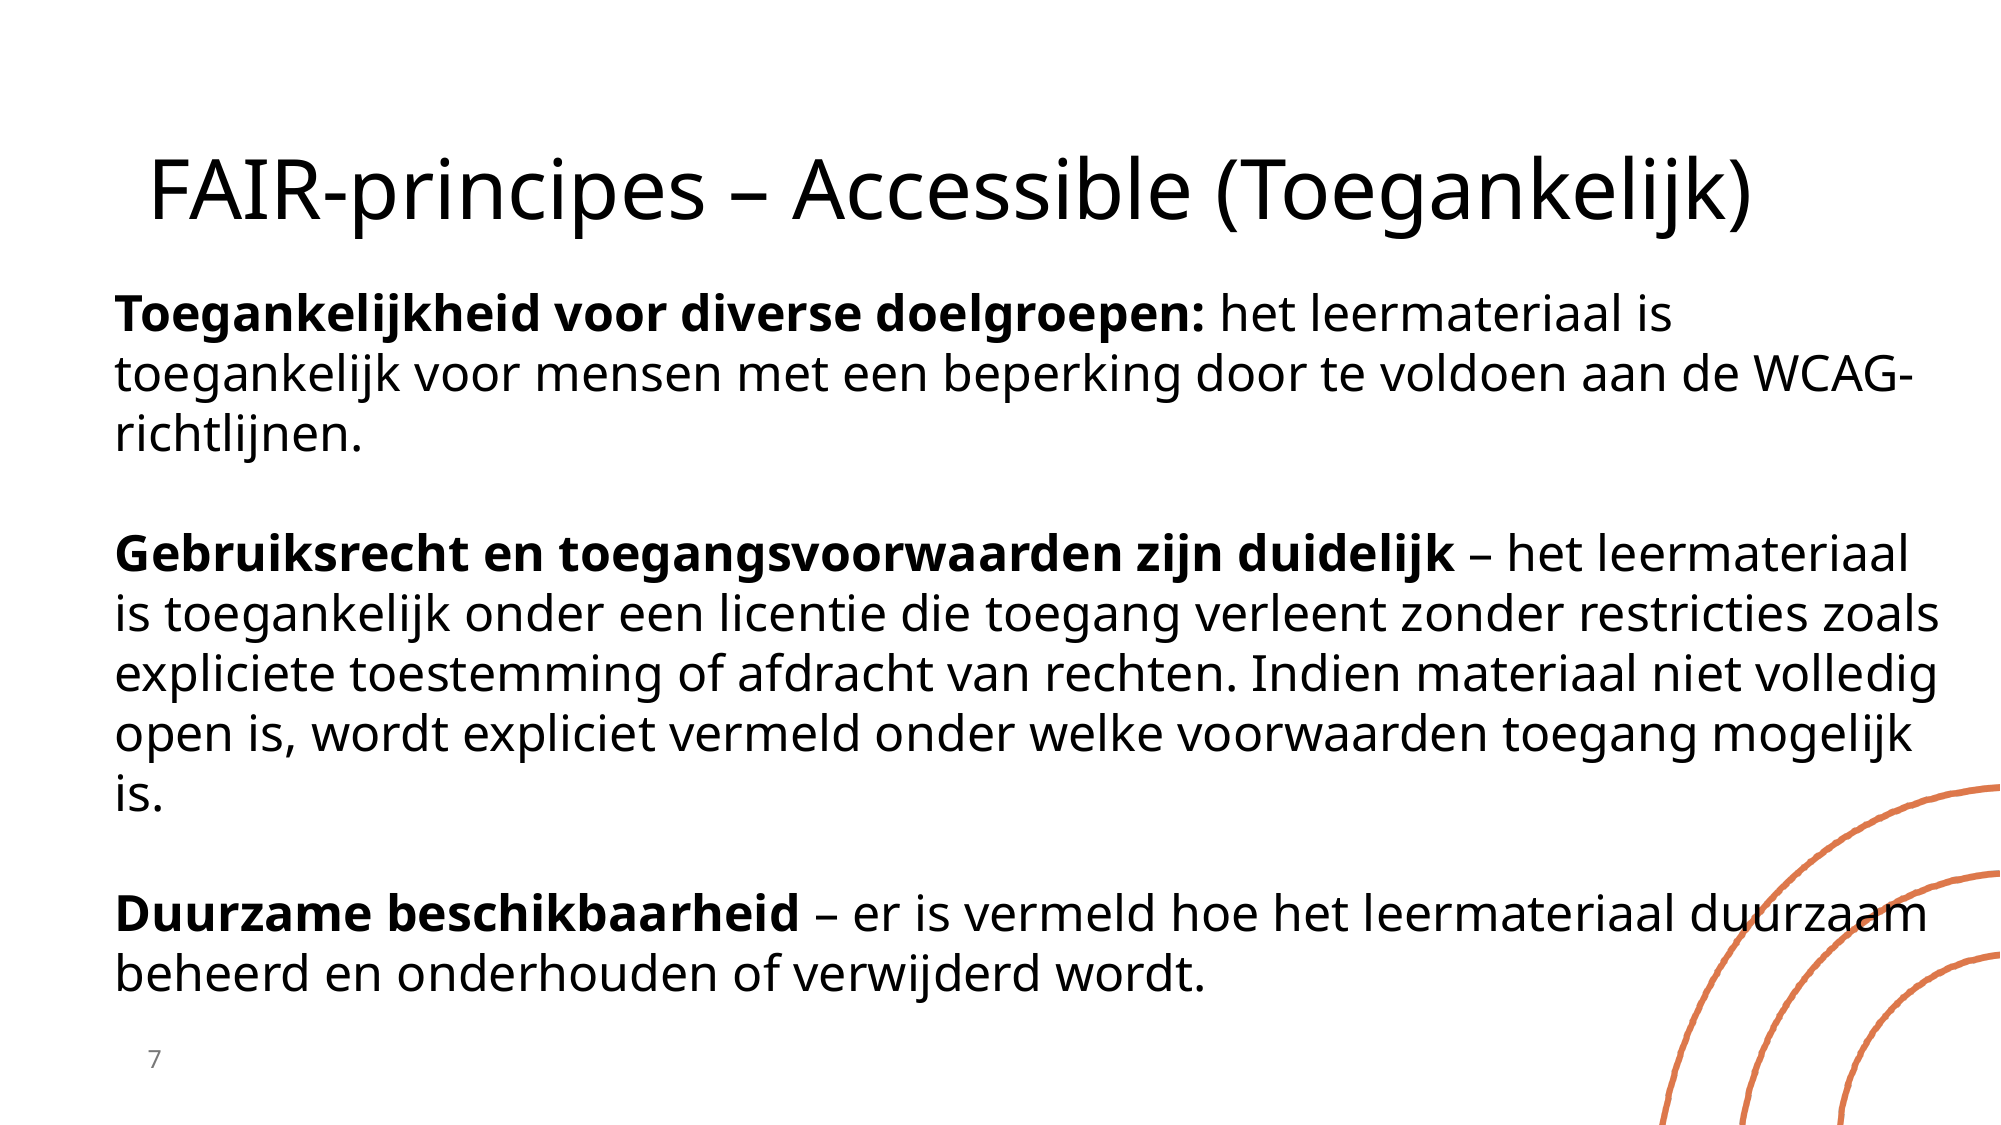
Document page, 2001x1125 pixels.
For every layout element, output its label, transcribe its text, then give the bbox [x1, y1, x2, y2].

list Toegankelijkheid voor diverse doelgroepen: het leermateriaal is toegankelijk voor mensen met een beperking door te voldoen aan de WCAG-richtlijnen. Gebruiksrecht en toegangsvoorwaarden zijn duidelijk – het leermateriaal is toegankelijk onder een licentie die toegang verleent zonder restricties zoals expliciete toestemming of afdracht van rechten. Indien materiaal niet volledig open is, wordt expliciet vermeld onder welke voorwaarden toegang mogelijk is. Duurzame beschikbaarheid – er is vermeld hoe het leermateriaal duurzaam beheerd en onderhouden of verwijderd wordt. [39, 281, 1946, 1019]
picture [1659, 784, 2000, 1125]
slide_number 7 [147, 1045, 207, 1076]
title FAIR-principes – Accessible (Toegankelijk) [147, 147, 1907, 239]
